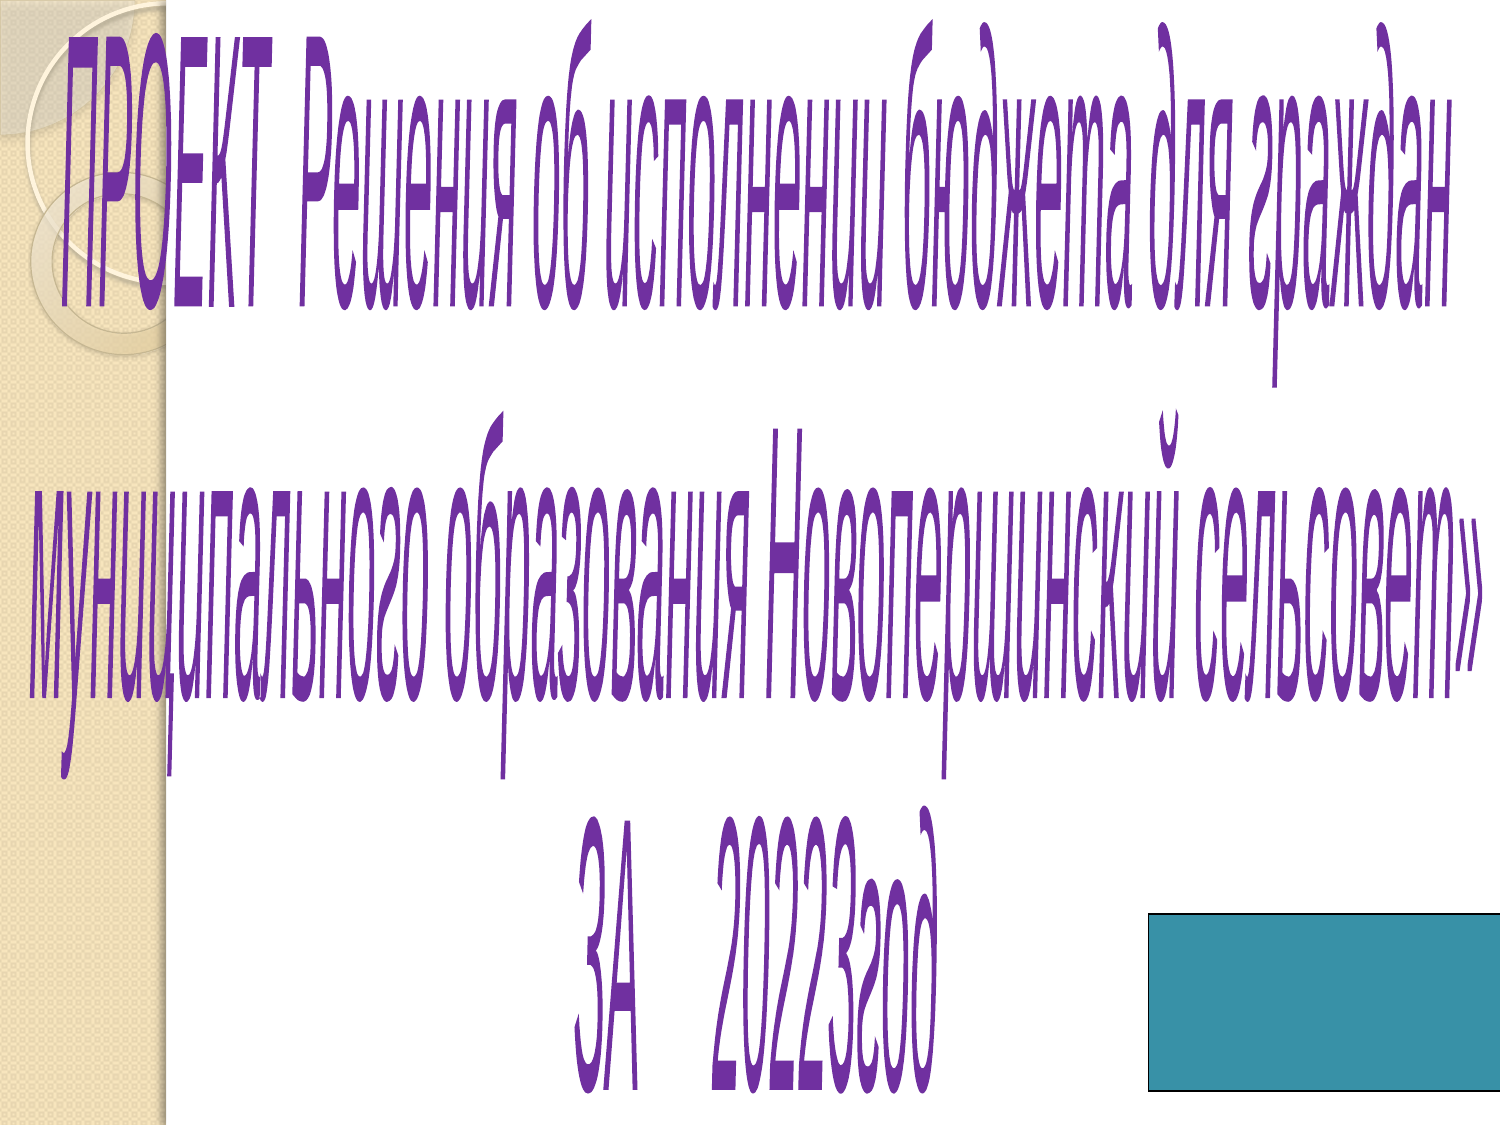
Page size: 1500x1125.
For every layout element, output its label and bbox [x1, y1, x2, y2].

text_box [1148, 914, 1500, 1092]
